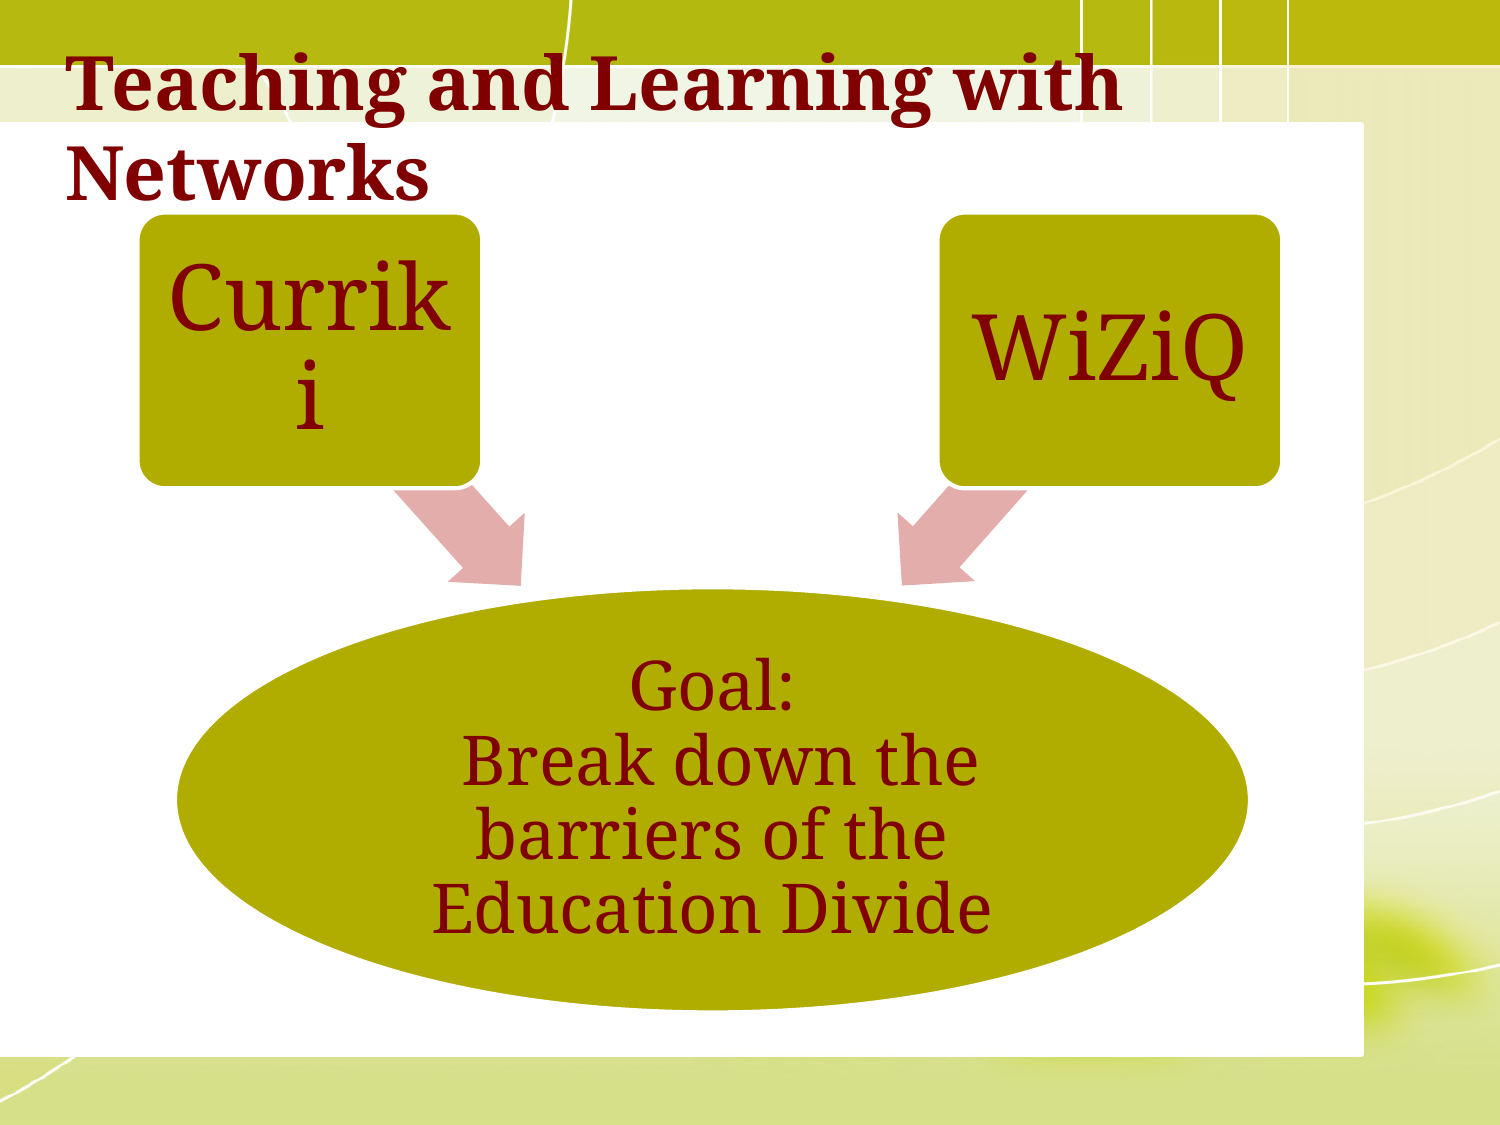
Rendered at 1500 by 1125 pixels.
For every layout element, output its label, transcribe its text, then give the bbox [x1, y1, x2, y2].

text_box Teaching and Learning with Networks [50, 37, 1438, 213]
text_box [137, 187, 1288, 1013]
picture [0, 0, 1500, 1125]
